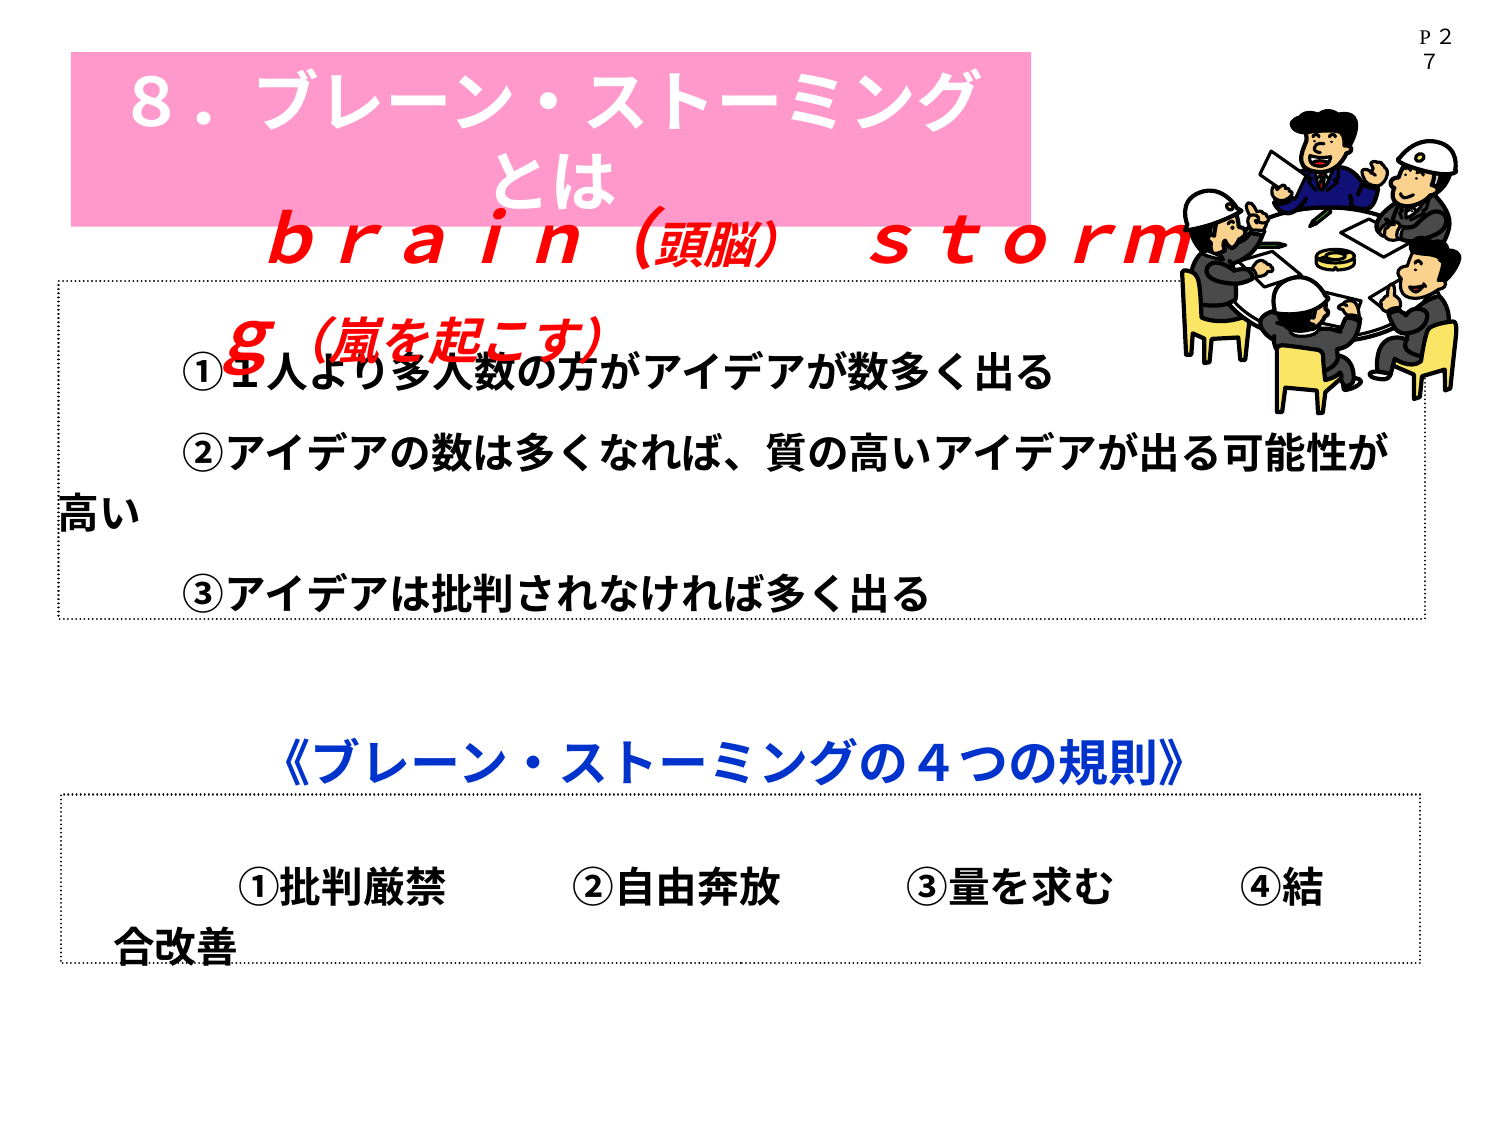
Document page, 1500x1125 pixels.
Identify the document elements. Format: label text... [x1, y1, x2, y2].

text_box ８．ブレーン・ストーミングとは [70, 52, 1032, 227]
picture [1174, 104, 1465, 416]
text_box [60, 712, 1421, 964]
text_box ｂｒａｉｎ（頭脳） ｓｔｏｒｍｉｎｇ（嵐を起こす） [196, 173, 1169, 279]
text_box P２７ [1404, 16, 1486, 82]
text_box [42, 281, 1426, 642]
